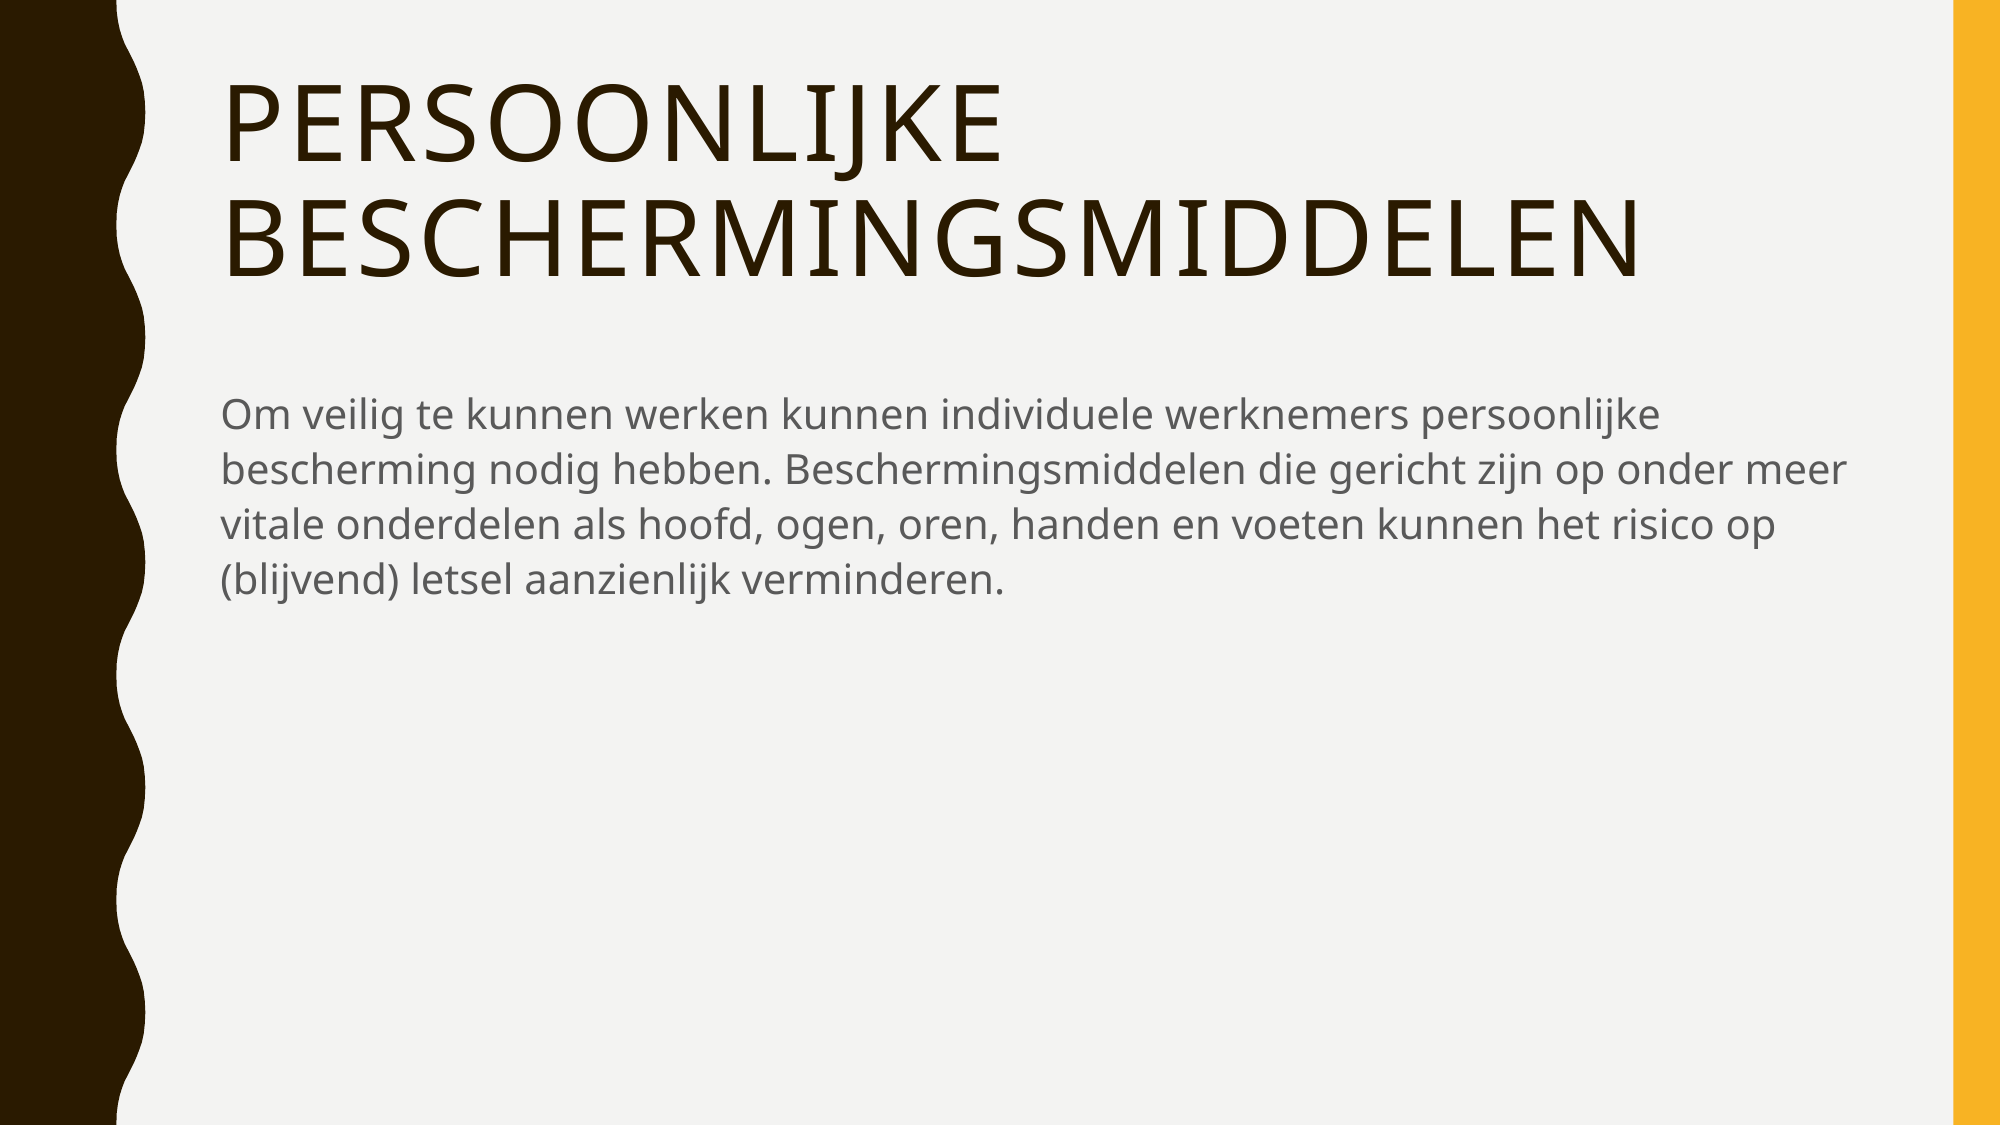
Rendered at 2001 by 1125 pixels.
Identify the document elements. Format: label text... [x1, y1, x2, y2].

list Om veilig te kunnen werken kunnen individuele werknemers persoonlijke bescherming nodig hebben. Beschermingsmiddelen die gericht zijn op onder meer vitale onderdelen als hoofd, ogen, oren, handen en voeten kunnen het risico op (blijvend) letsel aanzienlijk verminderen. [205, 375, 1875, 965]
title Persoonlijke beschermingsmiddelen [205, 62, 1875, 308]
